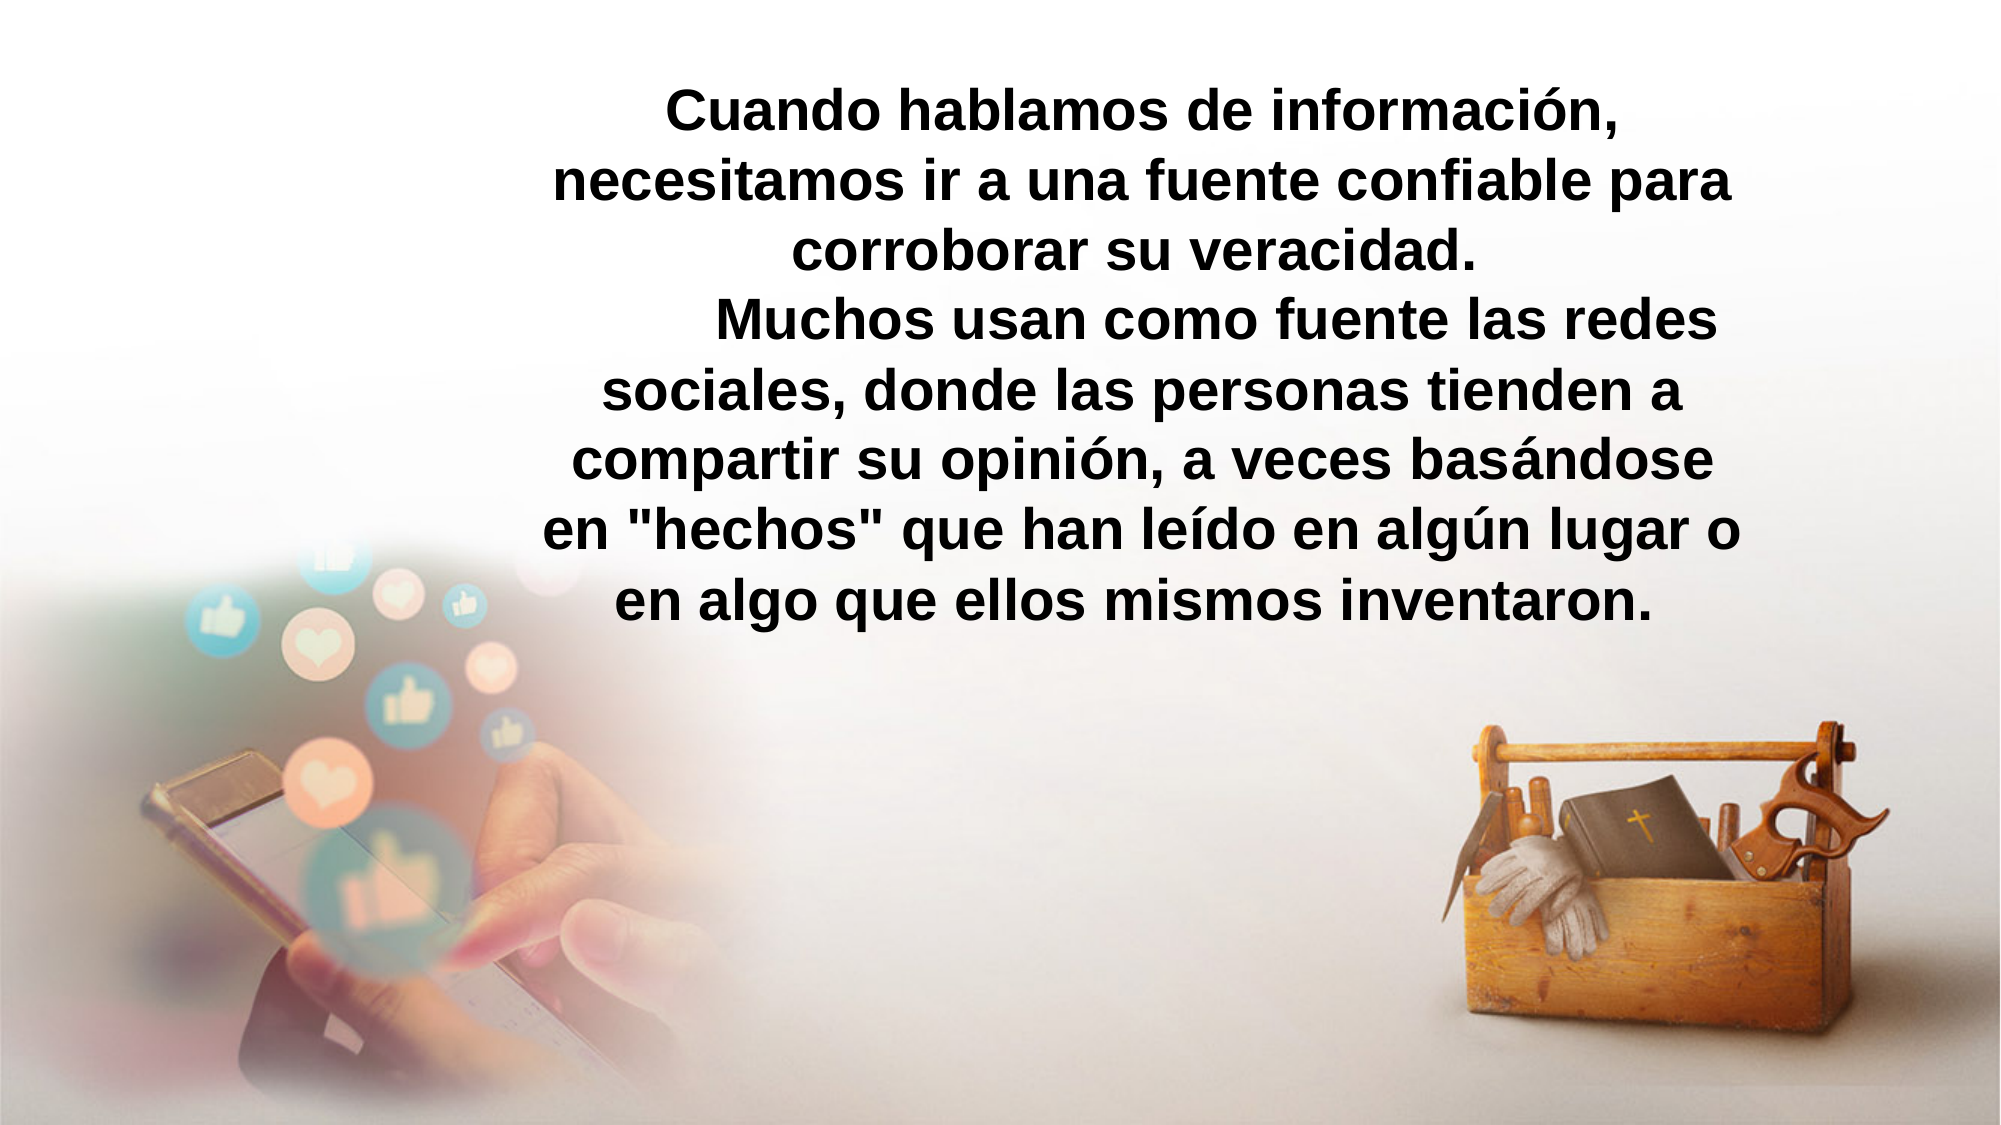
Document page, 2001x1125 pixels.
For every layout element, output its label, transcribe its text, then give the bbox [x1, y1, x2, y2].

picture [0, 0, 2001, 1125]
text_box Cuando hablamos de información, necesitamos ir a una fuente confiable para corroborar su veracidad. Muchos usan como fuente las redes sociales, donde las personas tienden a compartir su opinión, a veces basándose en "hechos" que han leído en algún lugar o en algo que ellos mismos inventaron. [526, 64, 1760, 639]
